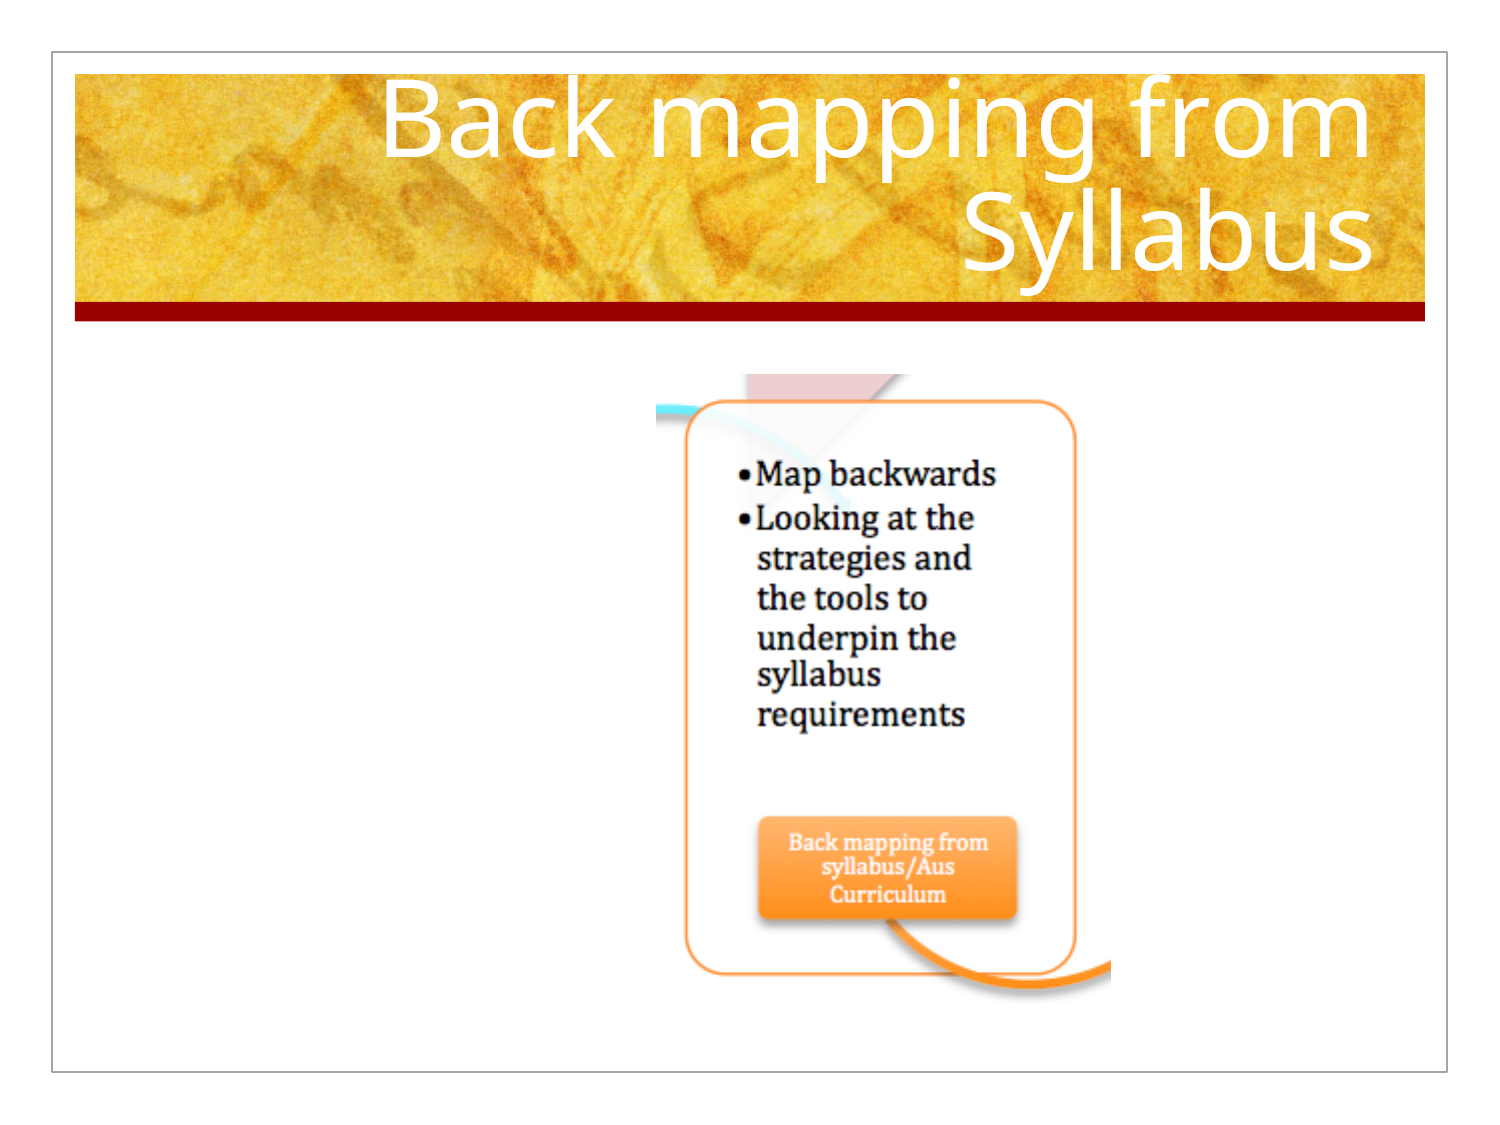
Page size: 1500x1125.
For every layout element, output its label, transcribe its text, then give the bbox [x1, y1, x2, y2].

picture [75, 74, 1425, 301]
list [374, 374, 1393, 1006]
title Back mapping from Syllabus [108, 74, 1392, 292]
